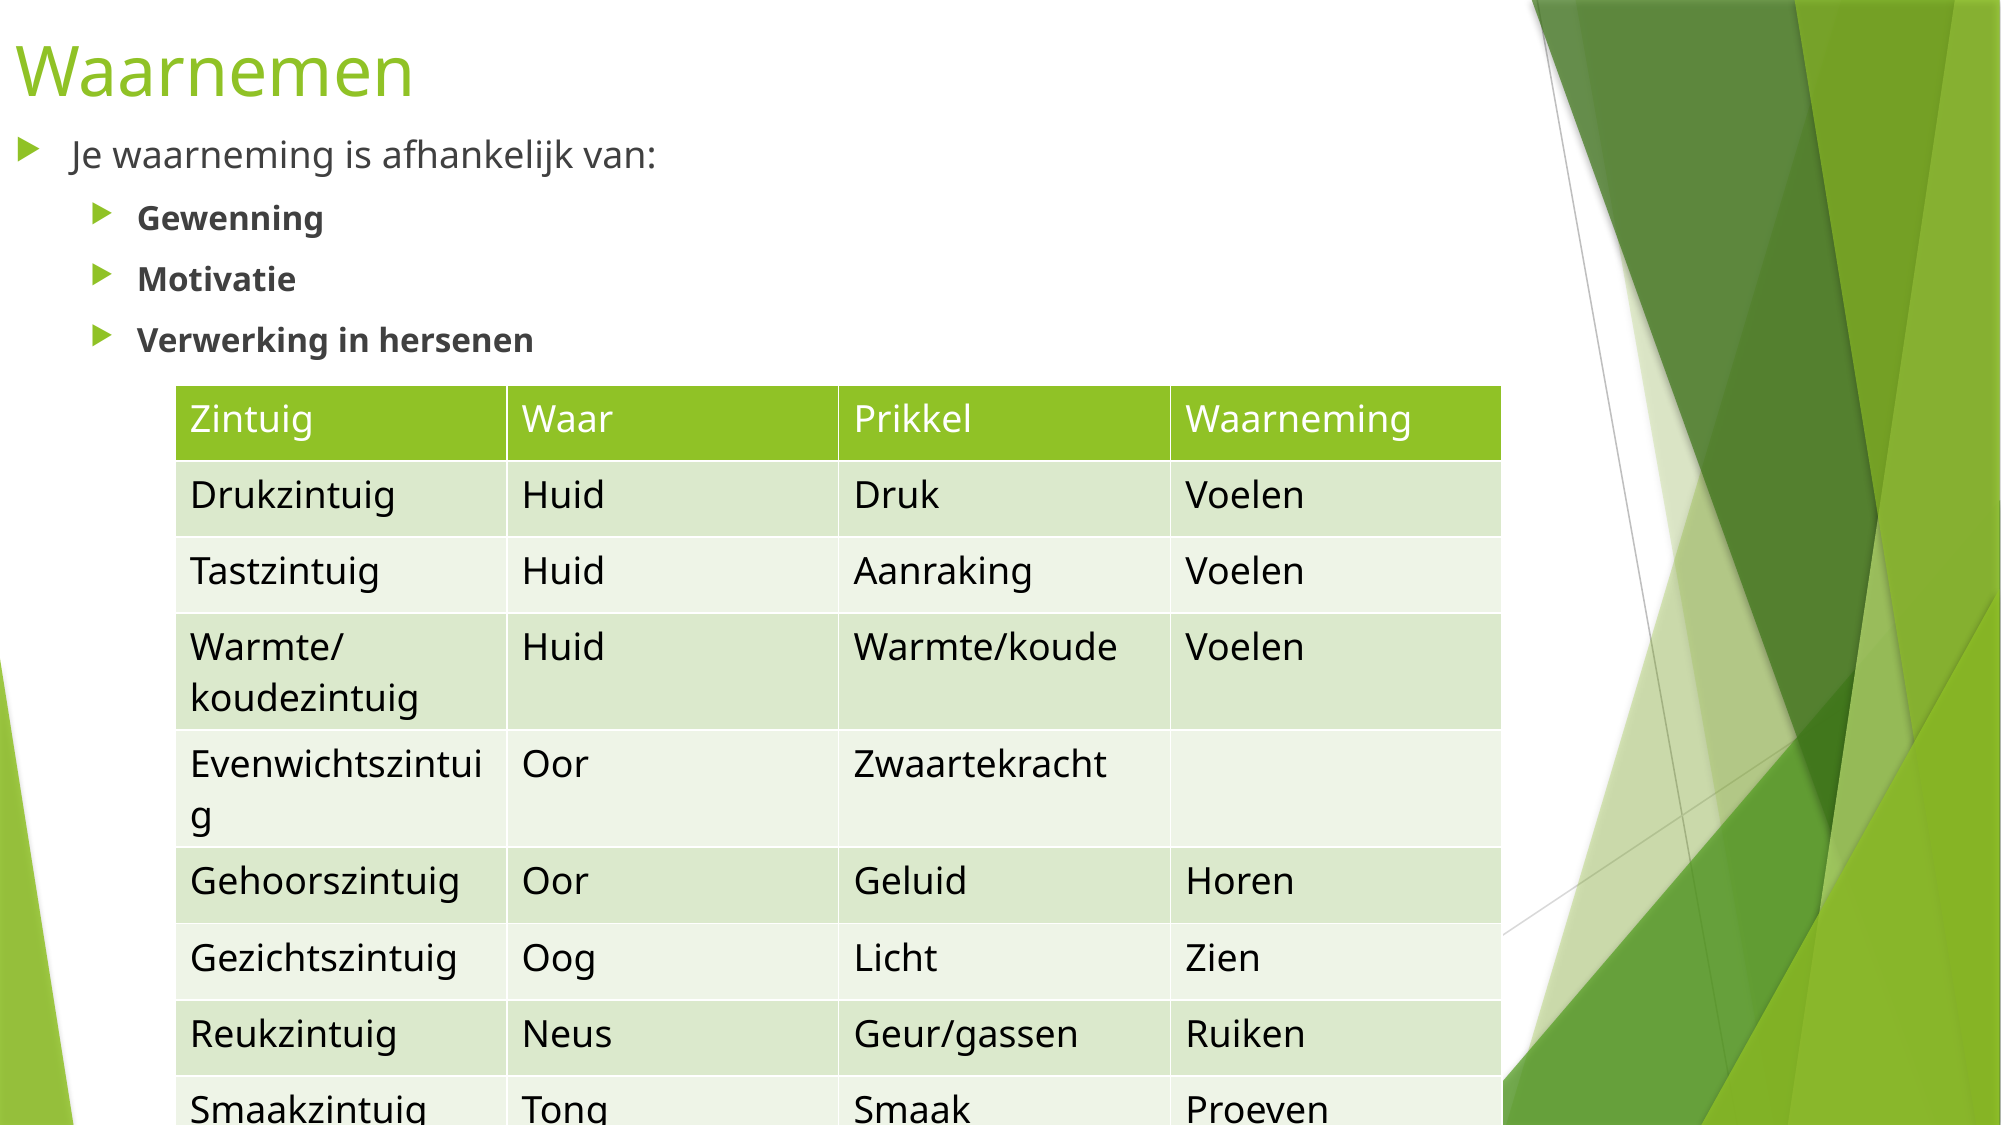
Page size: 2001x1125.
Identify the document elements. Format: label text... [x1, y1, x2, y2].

table_cell Oor [508, 848, 838, 923]
table_header Zintuig [176, 386, 506, 460]
table_cell Ruiken [1171, 1001, 1501, 1075]
table_cell Licht [839, 924, 1170, 999]
table_cell Druk [839, 462, 1170, 536]
list Je waarneming is afhankelijk van: Gewenning Motivatie Verwerking in hersenen [0, 123, 1411, 761]
table_cell Gezichtszintuig [176, 924, 506, 999]
table_cell Zwaartekracht [839, 731, 1170, 846]
table_cell Horen [1171, 848, 1501, 923]
table_cell Warmte/koudezintuig [176, 614, 506, 729]
table_cell Warmte/koude [839, 614, 1170, 729]
table_cell Aanraking [839, 538, 1170, 612]
table_cell Smaakzintuig [176, 1077, 506, 1125]
table_cell Geluid [839, 848, 1170, 923]
table_cell Proeven [1171, 1077, 1501, 1125]
table_cell Reukzintuig [176, 1001, 506, 1075]
table_cell Tong [508, 1077, 838, 1125]
table_header Waarneming [1171, 386, 1501, 460]
table_cell Oog [508, 924, 838, 999]
table_cell Huid [508, 462, 838, 536]
table_cell Voelen [1171, 462, 1501, 536]
table_cell Geur/gassen [839, 1001, 1170, 1075]
table_cell Huid [508, 538, 838, 612]
table_cell Neus [508, 1001, 838, 1075]
title Waarnemen [0, 19, 1411, 119]
table_cell Drukzintuig [176, 462, 506, 536]
table_header Waar [508, 386, 838, 460]
table_cell [1171, 731, 1501, 846]
table_header Prikkel [839, 386, 1170, 460]
table_cell Huid [508, 614, 838, 729]
table_cell Oor [508, 731, 838, 846]
table_cell Smaak [839, 1077, 1170, 1125]
table_cell Gehoorszintuig [176, 848, 506, 923]
table_cell Voelen [1171, 538, 1501, 612]
table_cell Evenwichtszintuig [176, 731, 506, 846]
table_cell Zien [1171, 924, 1501, 999]
table_cell Voelen [1171, 614, 1501, 729]
table_cell Tastzintuig [176, 538, 506, 612]
